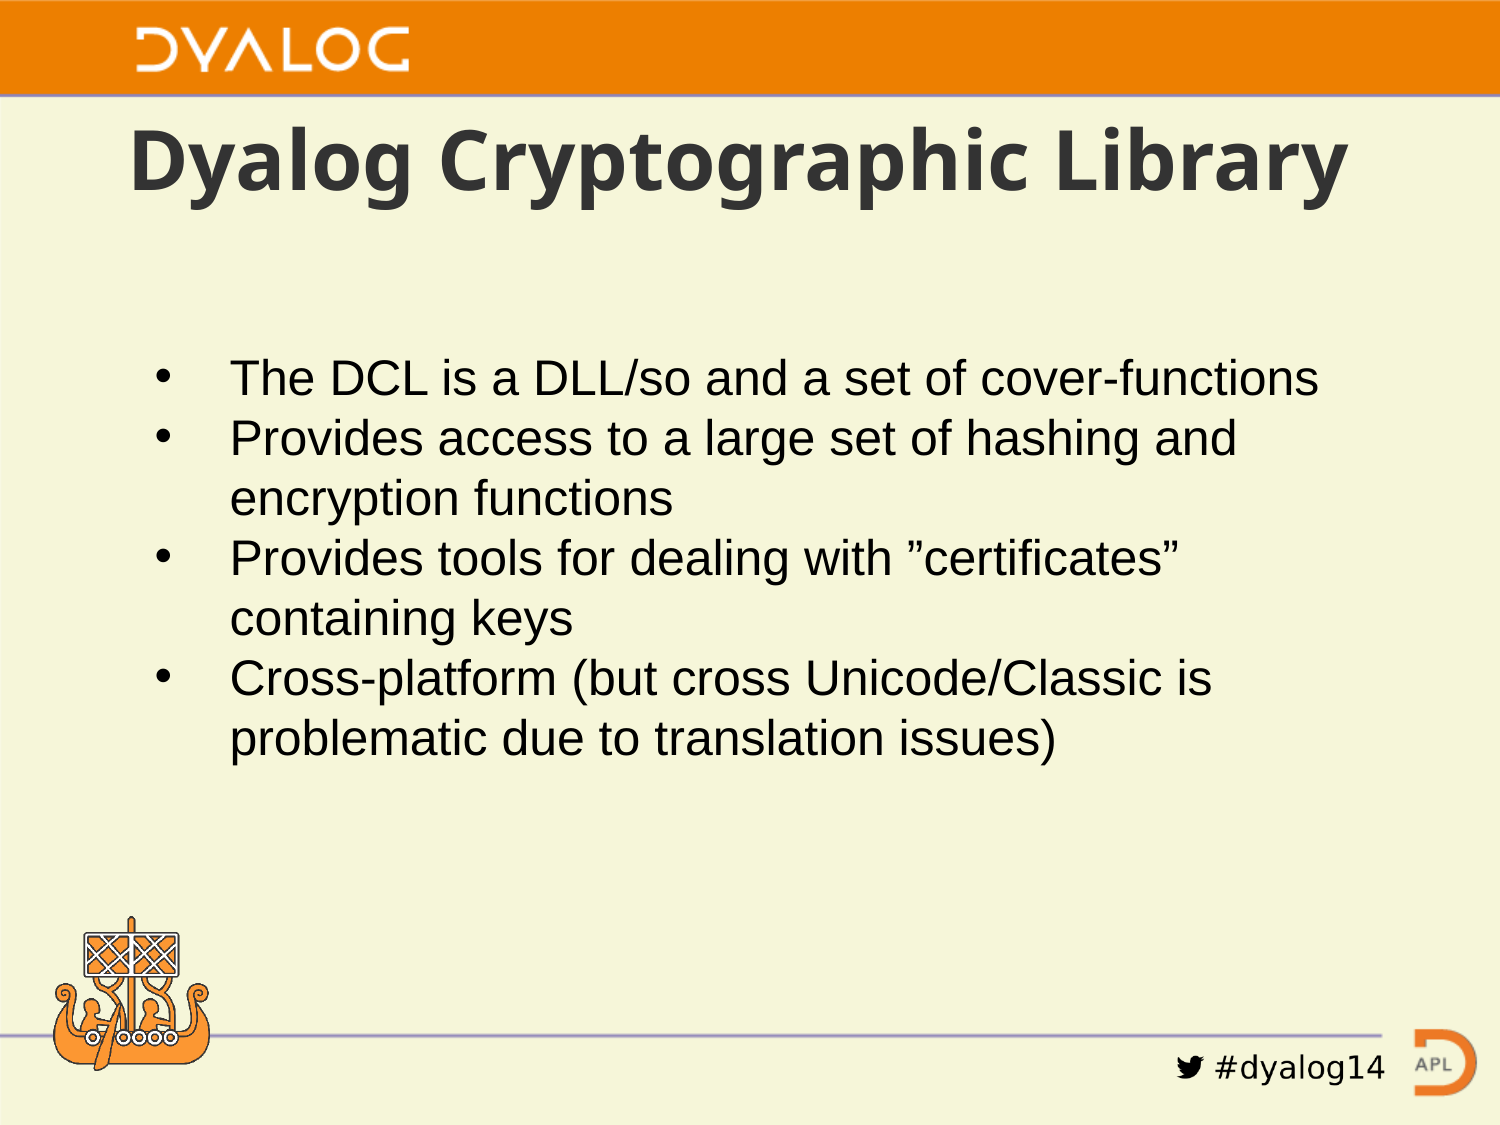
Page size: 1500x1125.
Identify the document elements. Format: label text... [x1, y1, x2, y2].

title Dyalog Cryptographic Library [112, 99, 1388, 288]
picture [0, 0, 1500, 1125]
subtitle The DCL is a DLL/so and a set of cover-functions Provides access to a large set of hashing and encryption functions Provides tools for dealing with ”certificates” containing keys Cross-platform (but cross Unicode/Classic is problematic due to translation issues) [64, 338, 1436, 925]
